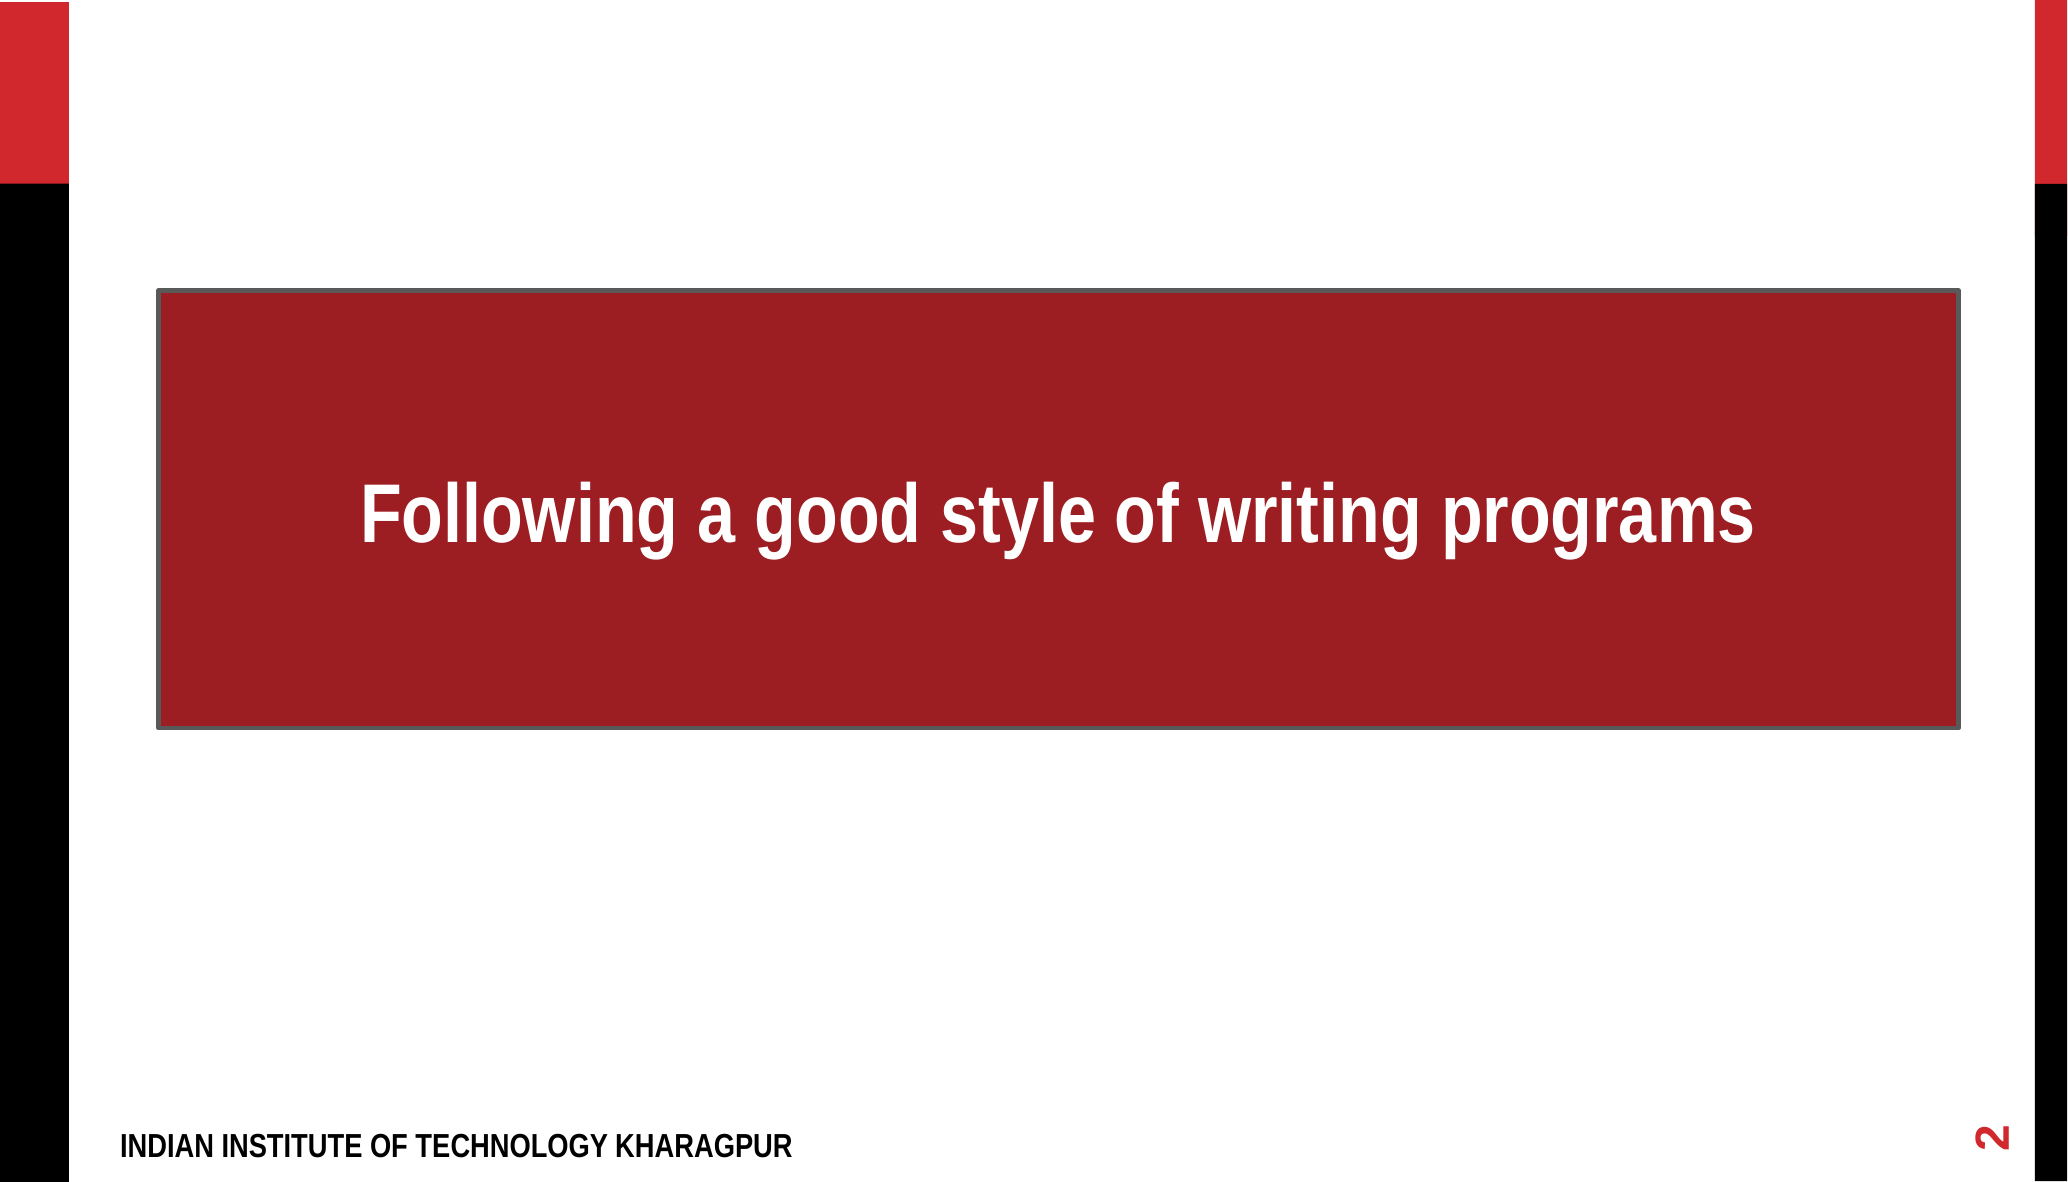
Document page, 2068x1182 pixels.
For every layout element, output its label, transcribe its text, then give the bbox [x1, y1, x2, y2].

text_box Following a good style of writing programs [158, 290, 1959, 728]
slide_number ‹#› [1963, 1046, 2016, 1169]
footer INDIAN INSTITUTE OF TECHNOLOGY KHARAGPUR [103, 1115, 1361, 1168]
